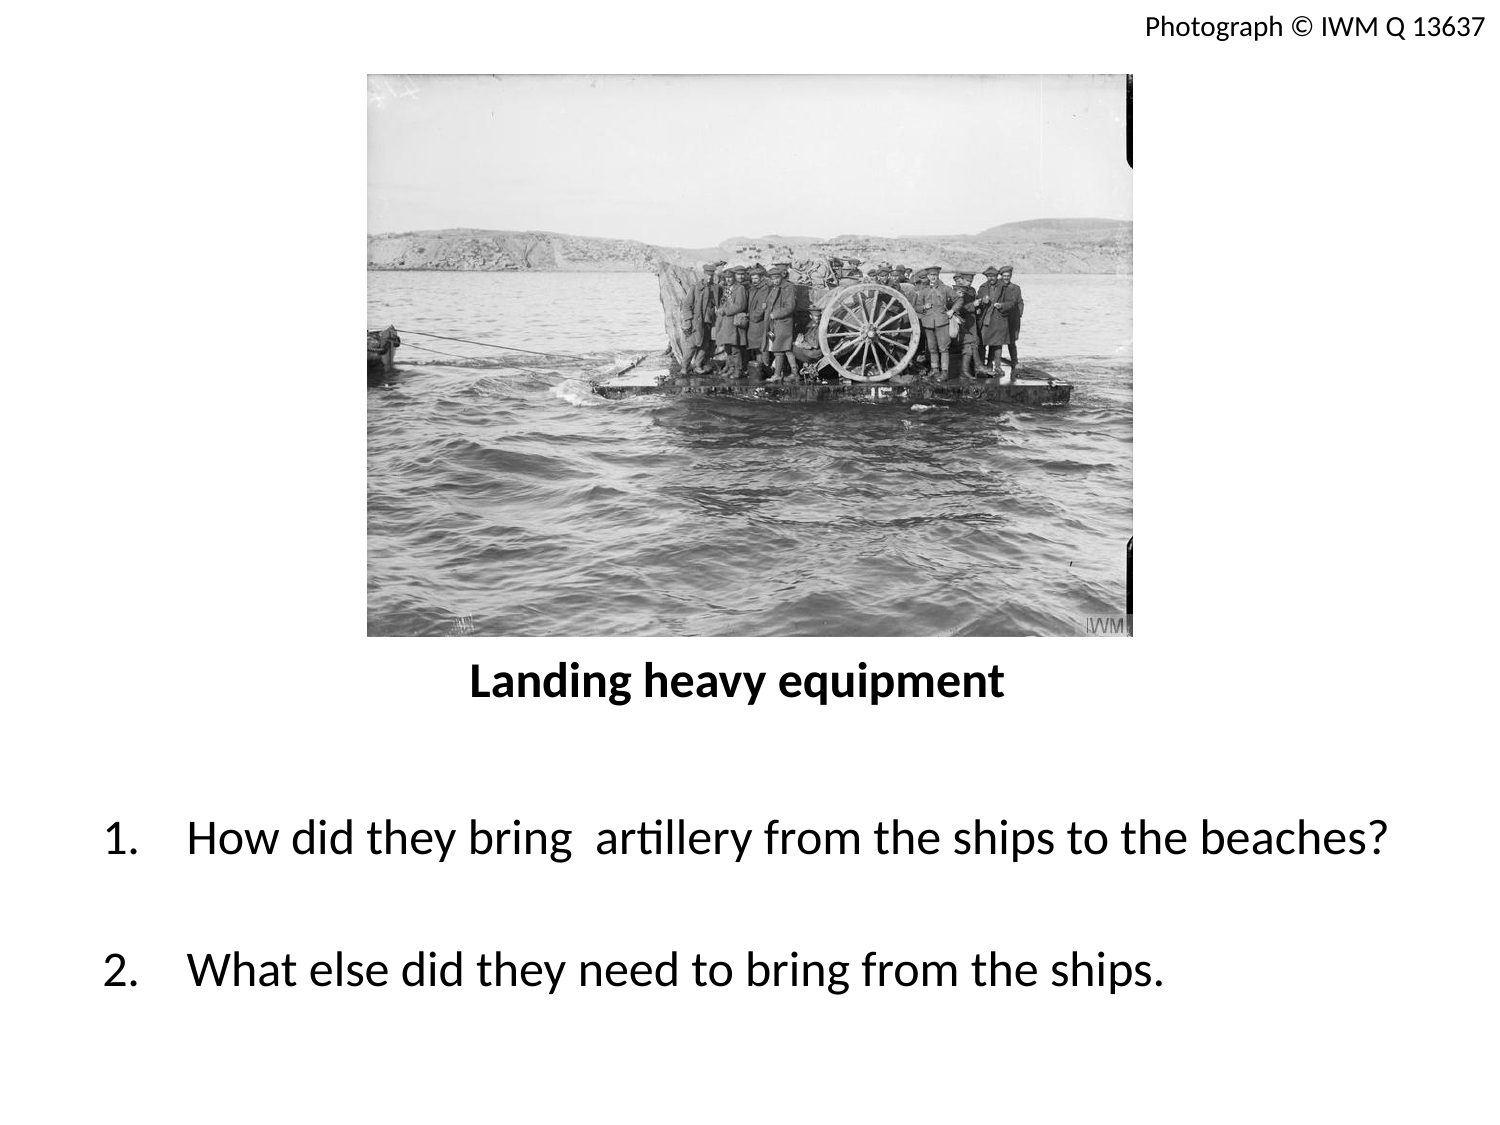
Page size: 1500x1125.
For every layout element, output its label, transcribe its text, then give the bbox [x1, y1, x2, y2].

picture [366, 74, 1133, 637]
text_box Photograph © IWM Q 13637 [1130, 0, 1500, 50]
text_box How did they bring artillery from the ships to the beaches? What else did they need to bring from the ships. [87, 724, 1500, 1004]
subtitle Landing heavy equipment [112, 639, 1363, 715]
